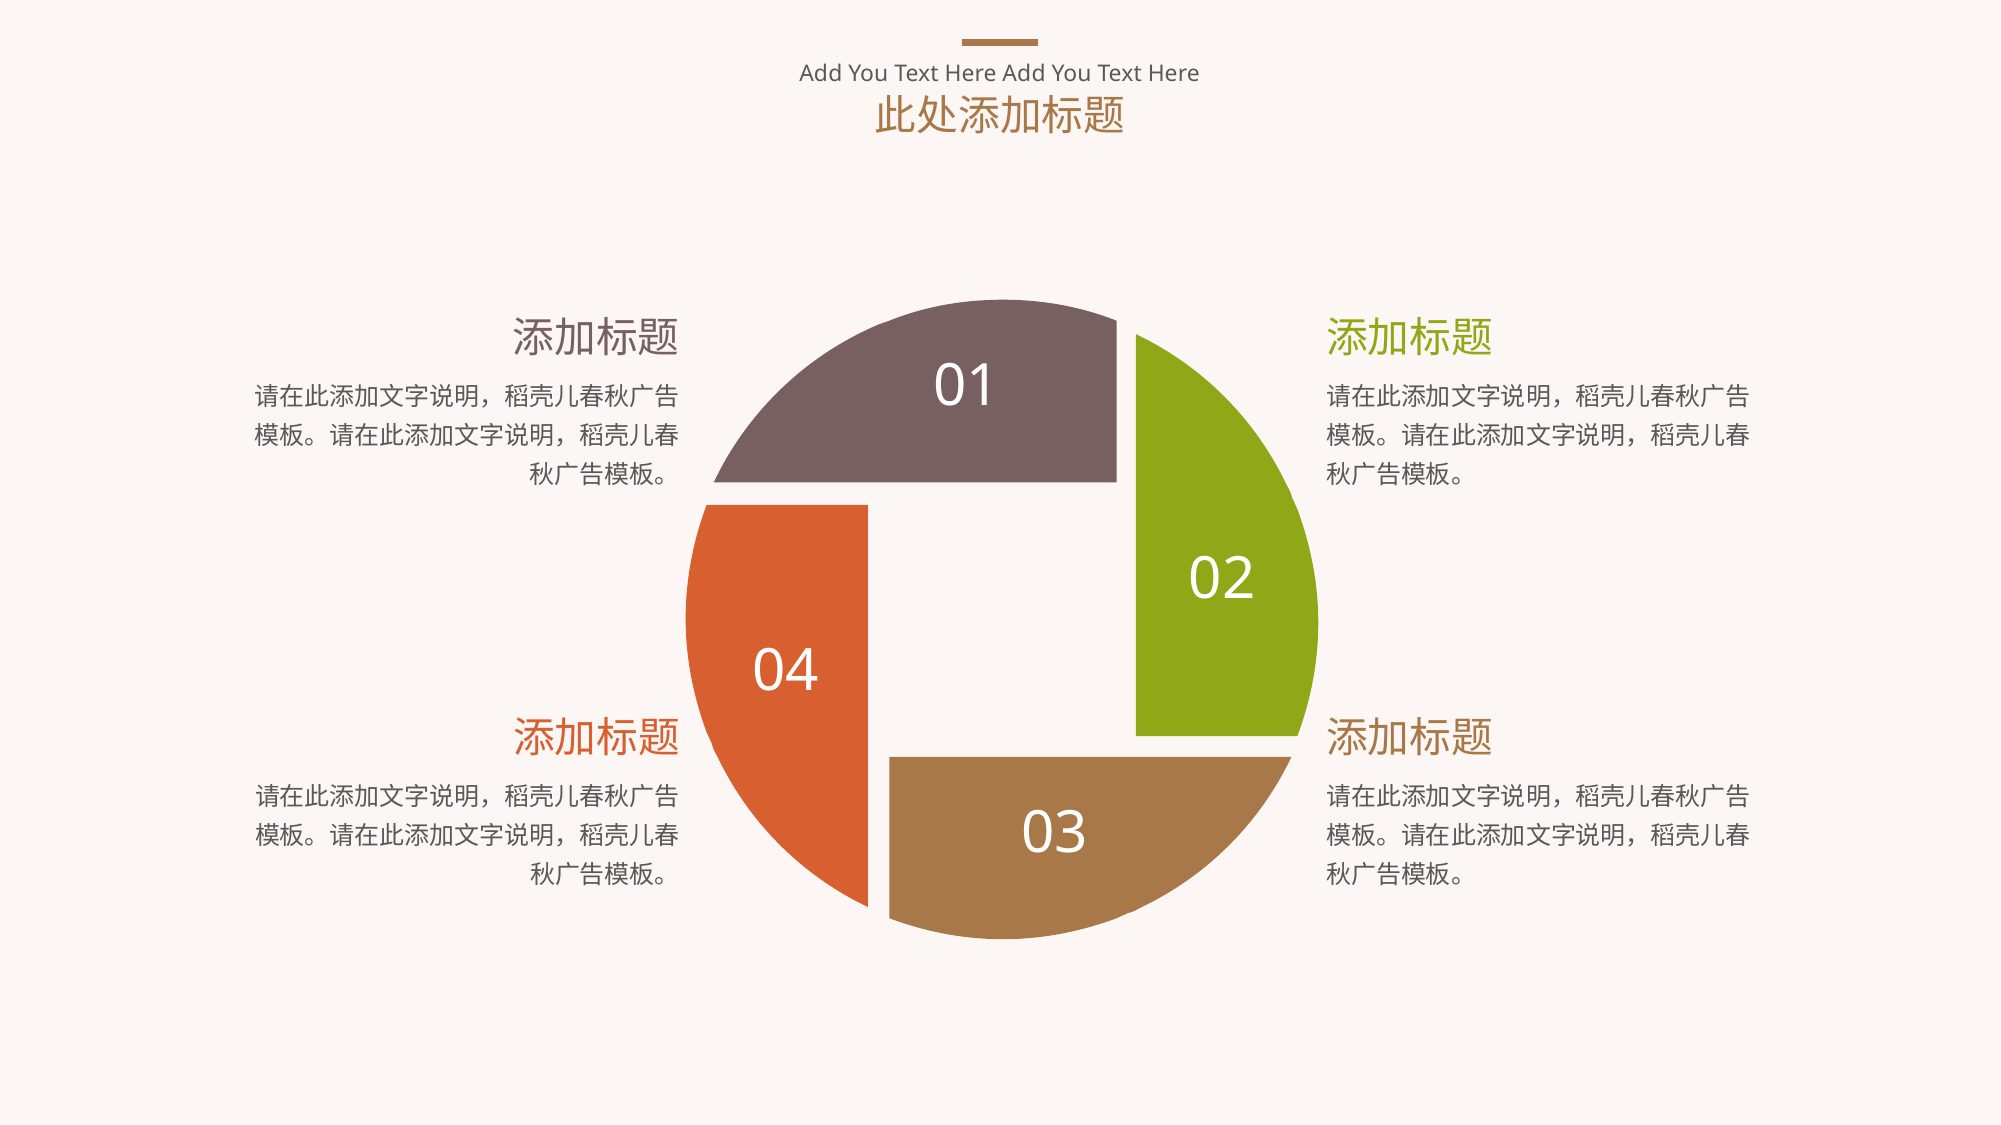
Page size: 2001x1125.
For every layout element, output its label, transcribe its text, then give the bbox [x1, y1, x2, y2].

text_box 请在此添加文字说明，稻壳儿春秋广告模板。请在此添加文字说明，稻壳儿春秋广告模板。 [1311, 763, 1768, 896]
text_box [1134, 332, 1320, 738]
text_box 03 [982, 787, 1127, 872]
text_box [888, 755, 1294, 941]
text_box Add You Text Here Add You Text Here [770, 42, 1230, 93]
text_box 此处添加标题 [859, 93, 1141, 147]
text_box 请在此添加文字说明，稻壳儿春秋广告模板。请在此添加文字说明，稻壳儿春秋广告模板。 [238, 763, 695, 896]
text_box 02 [1150, 532, 1295, 618]
text_box 添加标题 [435, 703, 695, 763]
text_box [684, 503, 870, 909]
text_box 请在此添加文字说明，稻壳儿春秋广告模板。请在此添加文字说明，稻壳儿春秋广告模板。 [238, 364, 695, 496]
text_box 添加标题 [434, 303, 695, 364]
text_box 04 [713, 624, 858, 710]
text_box 添加标题 [1311, 703, 1572, 763]
text_box 添加标题 [1311, 303, 1572, 364]
text_box 01 [894, 339, 1039, 425]
text_box 请在此添加文字说明，稻壳儿春秋广告模板。请在此添加文字说明，稻壳儿春秋广告模板。 [1311, 364, 1768, 496]
text_box [712, 298, 1118, 484]
